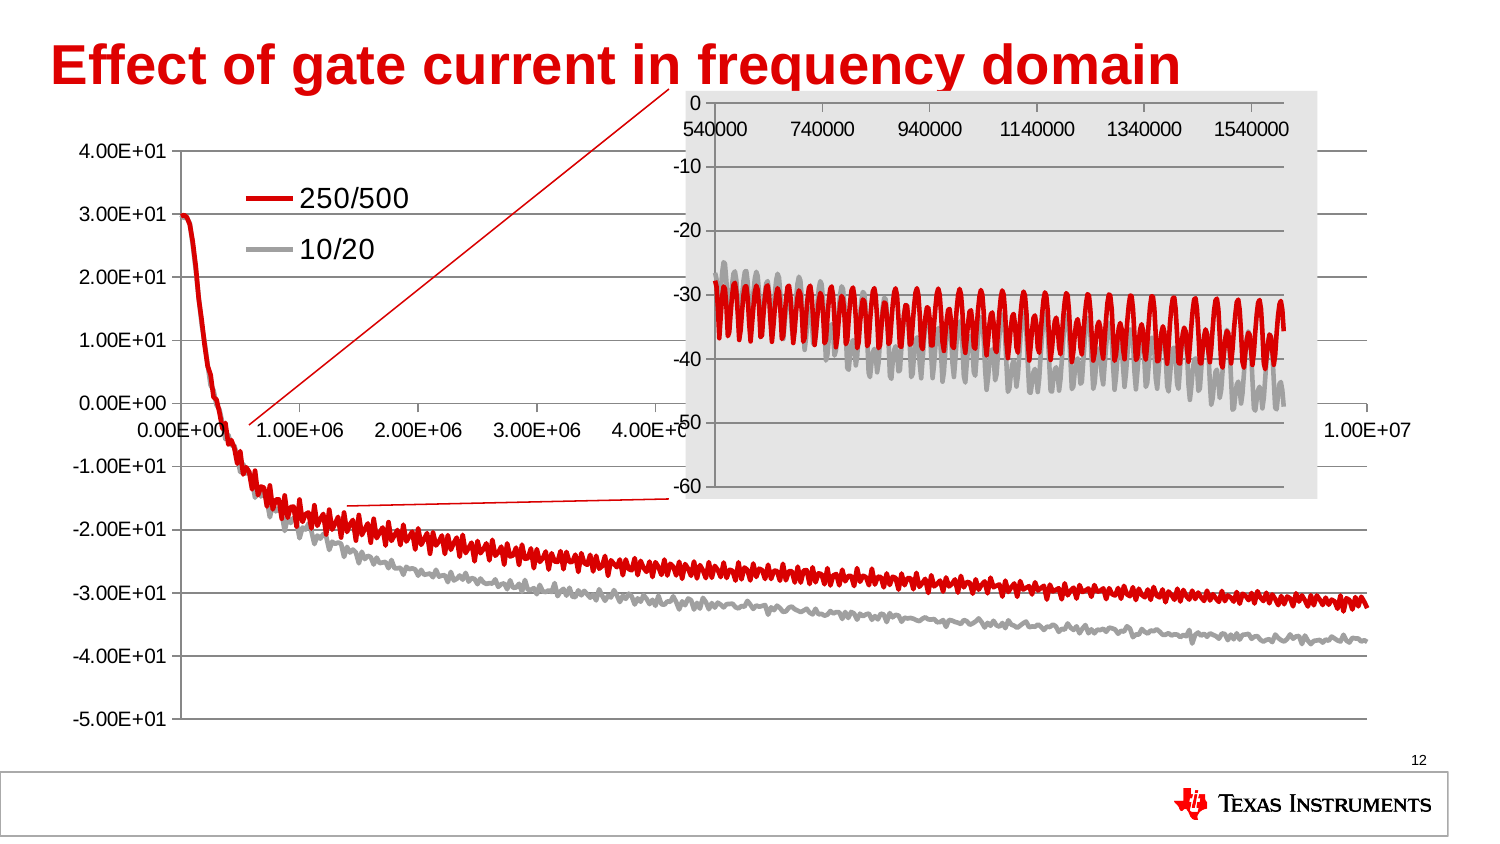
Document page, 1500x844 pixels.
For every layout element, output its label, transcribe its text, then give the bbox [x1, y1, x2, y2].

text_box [248, 88, 670, 426]
chart [54, 90, 1444, 738]
title Effect of gate current in frequency domain [37, 17, 1426, 119]
slide_number 12 [1089, 746, 1440, 770]
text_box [346, 498, 670, 507]
picture [1174, 788, 1431, 820]
